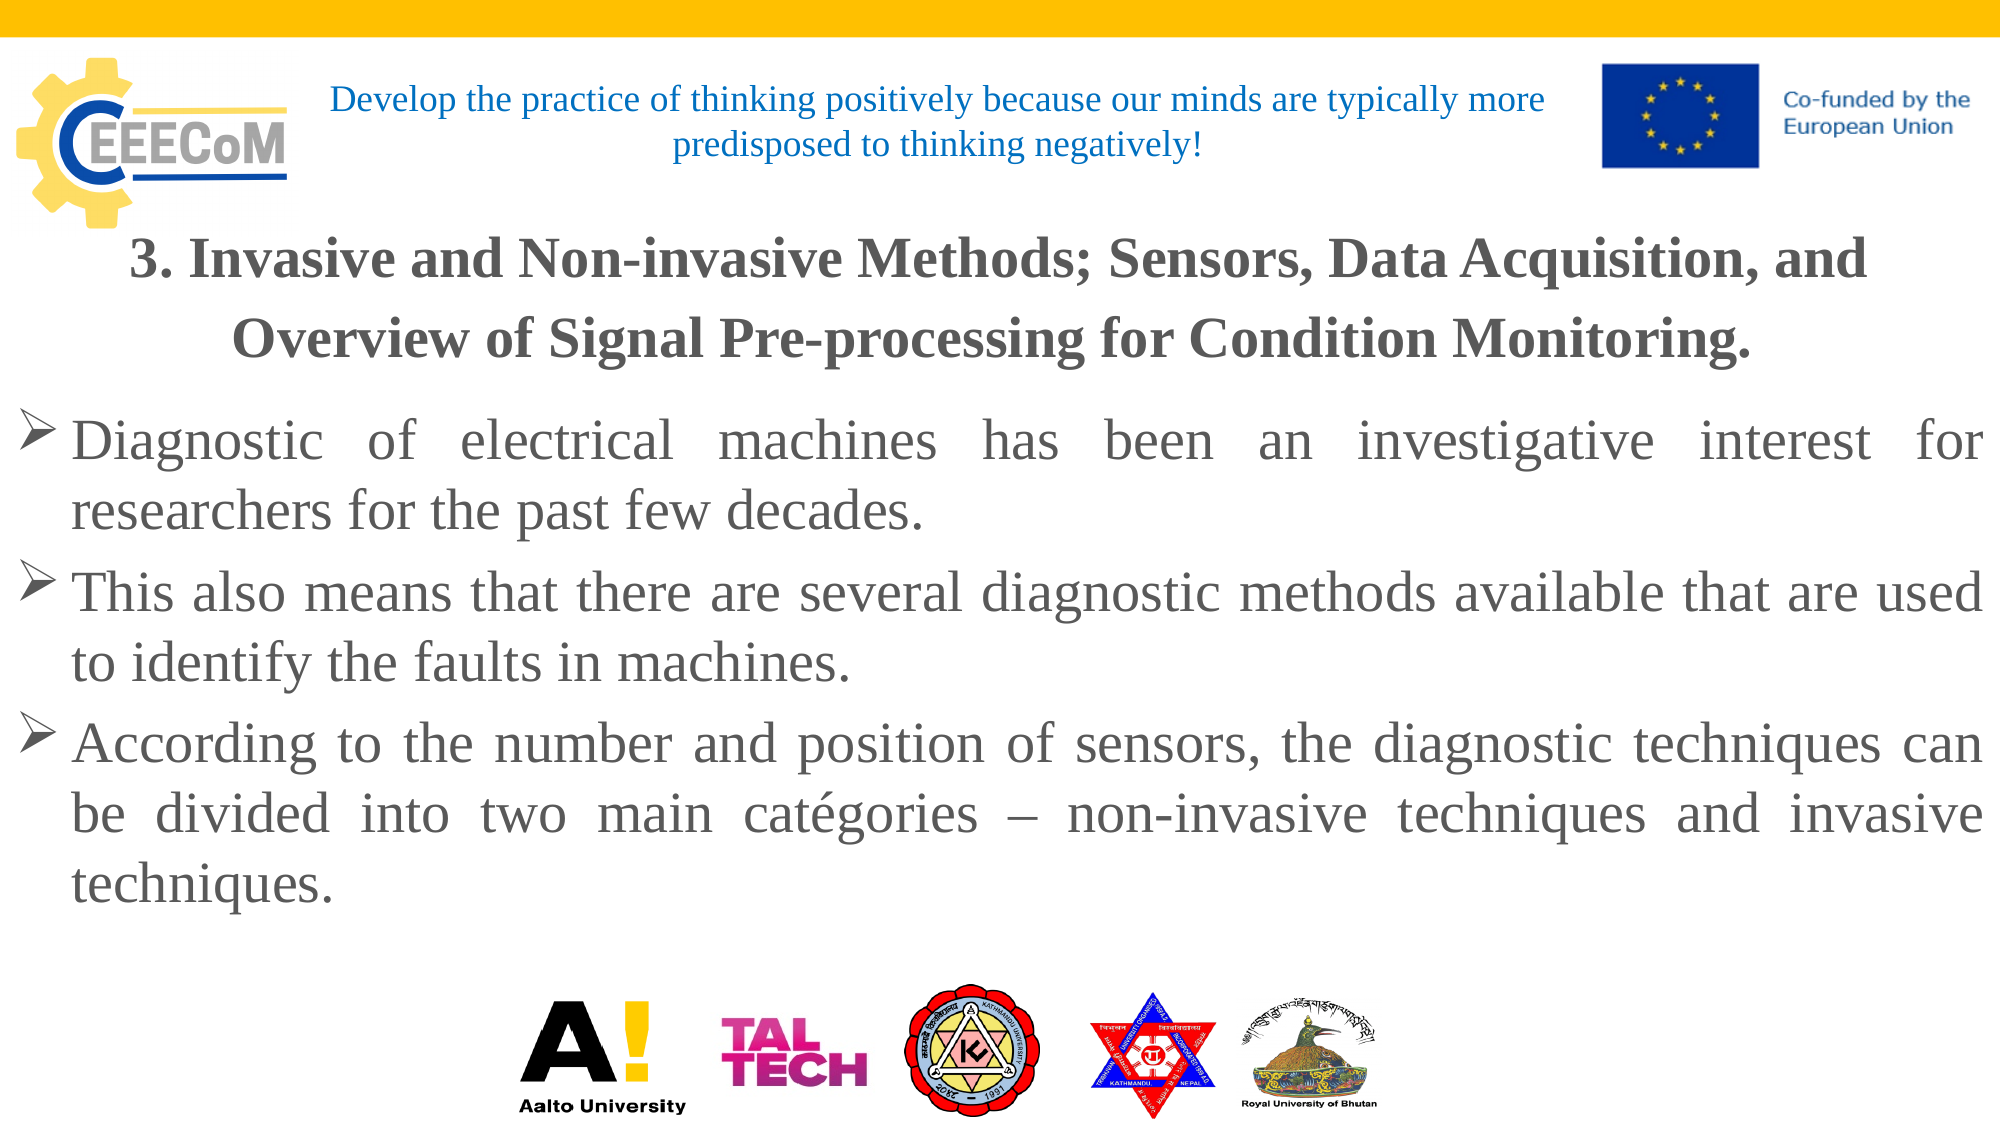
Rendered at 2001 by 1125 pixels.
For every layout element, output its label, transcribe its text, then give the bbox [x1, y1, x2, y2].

title Develop the practice of thinking positively because our minds are typically more predisposed to thinking negatively! [312, 37, 1565, 201]
picture [11, 50, 299, 201]
list 3. Invasive and Non-invasive Methods; Sensors, Data Acquisition, and Overview of Signal Pre-processing for Condition Monitoring. Diagnostic of electrical machines has been an investigative interest for researchers for the past few decades. This also means that there are several diagnostic methods available that are used to identify the faults in machines. According to the number and position of sensors, the diagnostic techniques can be divided into two main catégories – non-invasive techniques and invasive techniques. [0, 201, 2000, 975]
picture [1595, 46, 2000, 181]
picture [512, 984, 1382, 1125]
